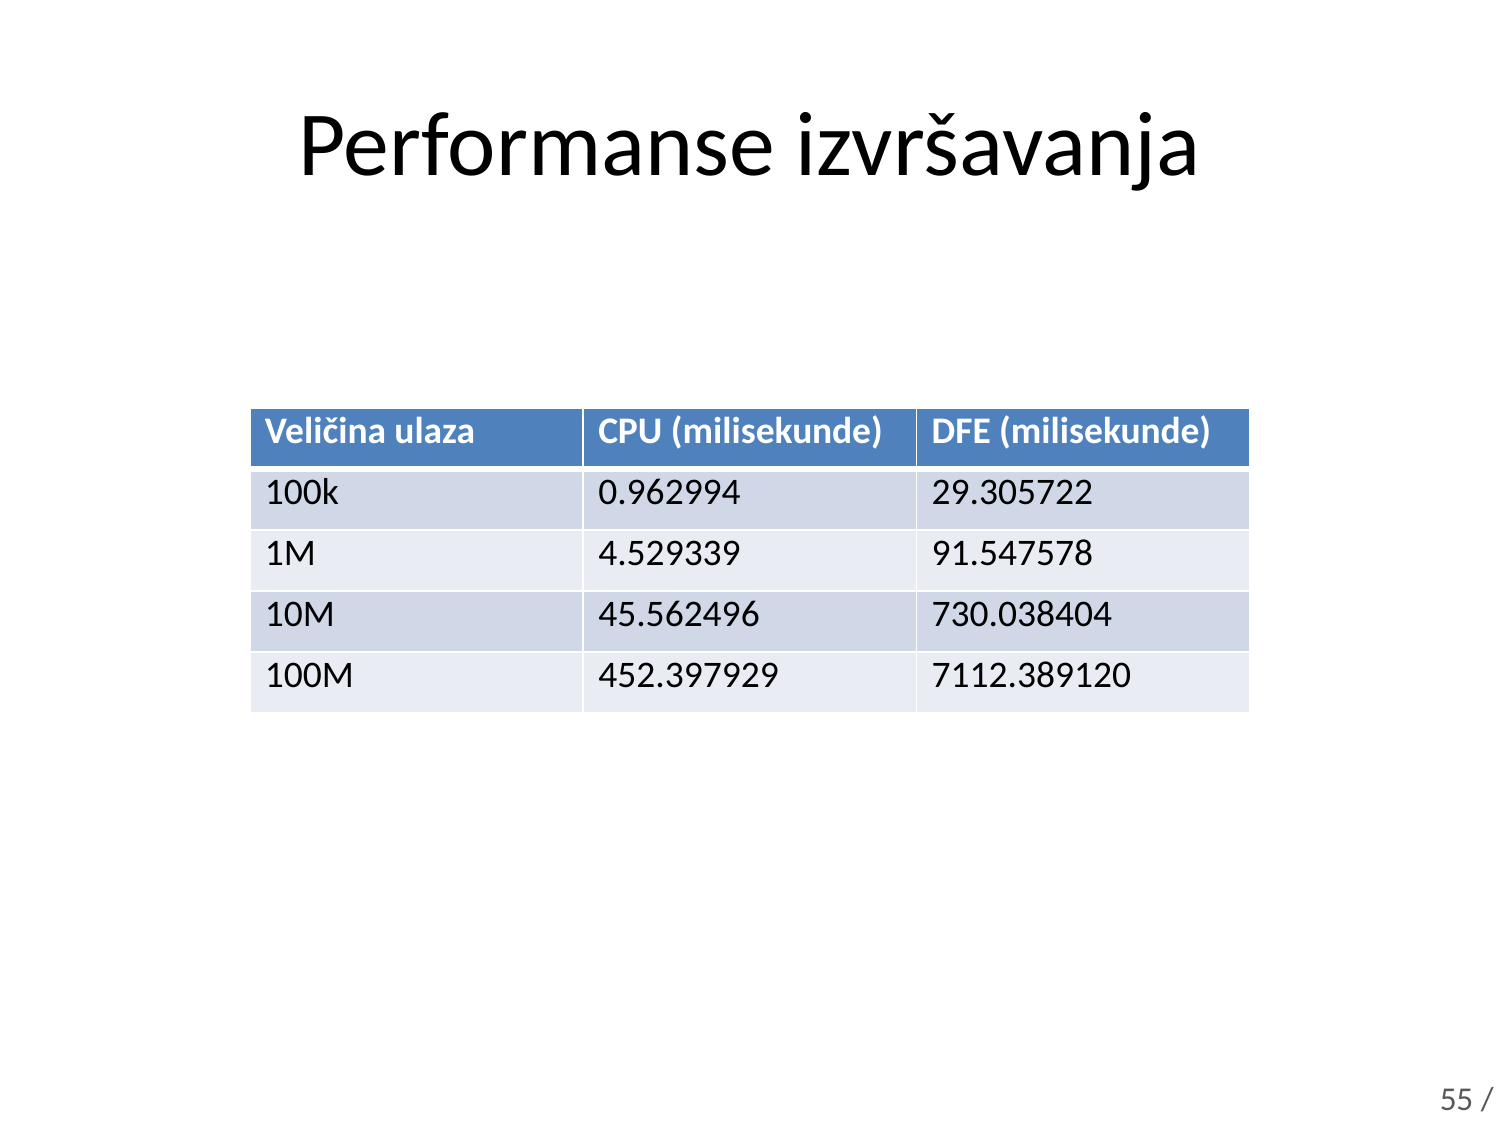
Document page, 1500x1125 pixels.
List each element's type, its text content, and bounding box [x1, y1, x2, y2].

table_cell 100k [251, 472, 582, 529]
table_cell 452.397929 [584, 653, 916, 712]
table_cell 45.562496 [584, 592, 916, 651]
table_cell 10M [251, 592, 582, 651]
table_cell 730.038404 [917, 592, 1249, 651]
table_cell 1M [251, 531, 582, 590]
table_cell 7112.389120 [917, 653, 1249, 712]
table_cell 100M [251, 653, 582, 712]
table_cell 4.529339 [584, 531, 916, 590]
table_header CPU (milisekunde) [584, 409, 916, 466]
title Performanse izvršavanja [75, 45, 1425, 233]
table_cell 0.962994 [584, 472, 916, 529]
table_header DFE (milisekunde) [917, 409, 1249, 466]
table_cell 29.305722 [917, 472, 1249, 529]
table_header Veličina ulaza [251, 409, 582, 466]
table_cell 91.547578 [917, 531, 1249, 590]
